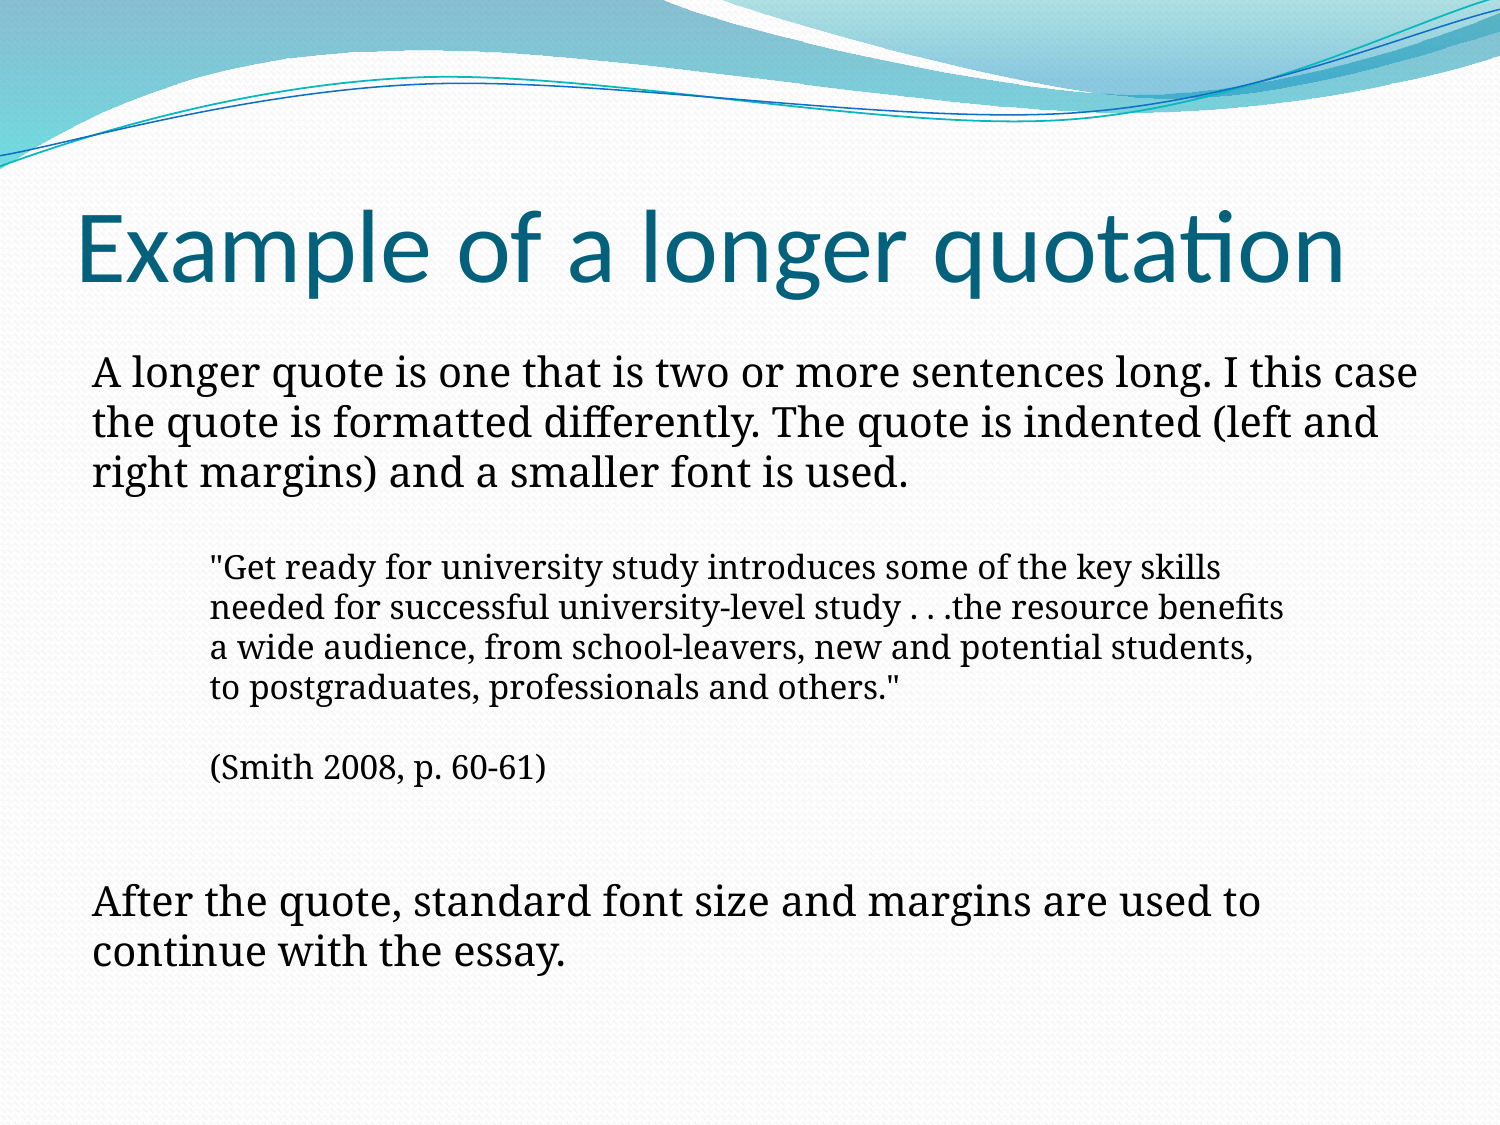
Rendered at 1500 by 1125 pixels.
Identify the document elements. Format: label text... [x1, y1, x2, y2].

text_box "Get ready for university study introduces some of the key skills needed for successful university-level study . . .the resource benefits a wide audience, from school-leavers, new and potential students, to postgraduates, professionals and others." (Smith 2008, p. 60-61) [194, 538, 1306, 839]
text_box A longer quote is one that is two or more sentences long. I this case the quote is formatted differently. The quote is indented (left and right margins) and a smaller font is used. [77, 338, 1436, 593]
text_box After the quote, standard font size and margins are used to continue with the essay. [77, 867, 1436, 1028]
title Example of a longer quotation [75, 19, 1425, 303]
